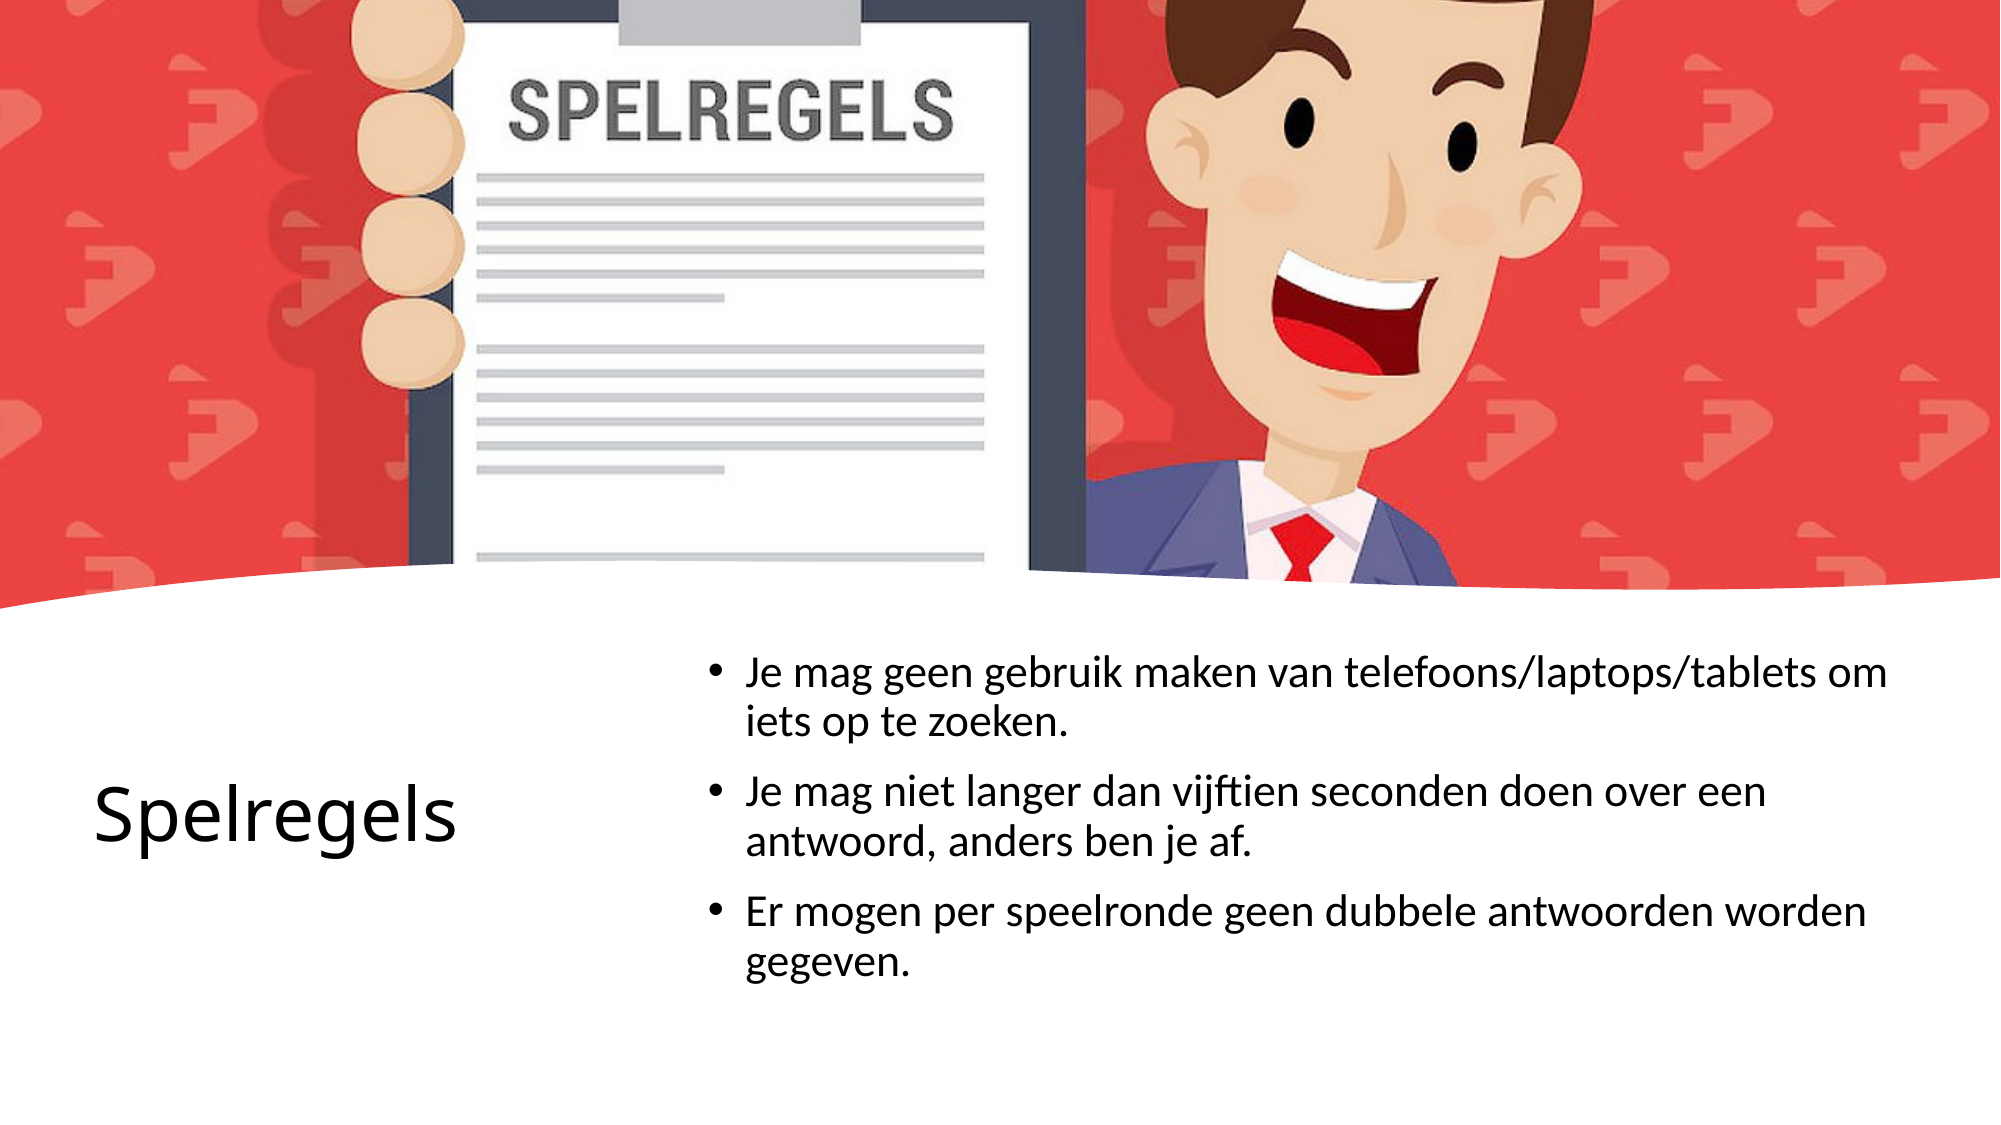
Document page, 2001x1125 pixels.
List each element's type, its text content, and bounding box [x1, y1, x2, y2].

title Spelregels [78, 615, 619, 1018]
list Je mag geen gebruik maken van telefoons/laptops/tablets om iets op te zoeken. Je mag niet langer dan vijftien seconden doen over een antwoord, anders ben je af. Er mogen per speelronde geen dubbele antwoorden worden gegeven. [692, 615, 1921, 1018]
picture [0, 0, 2000, 609]
